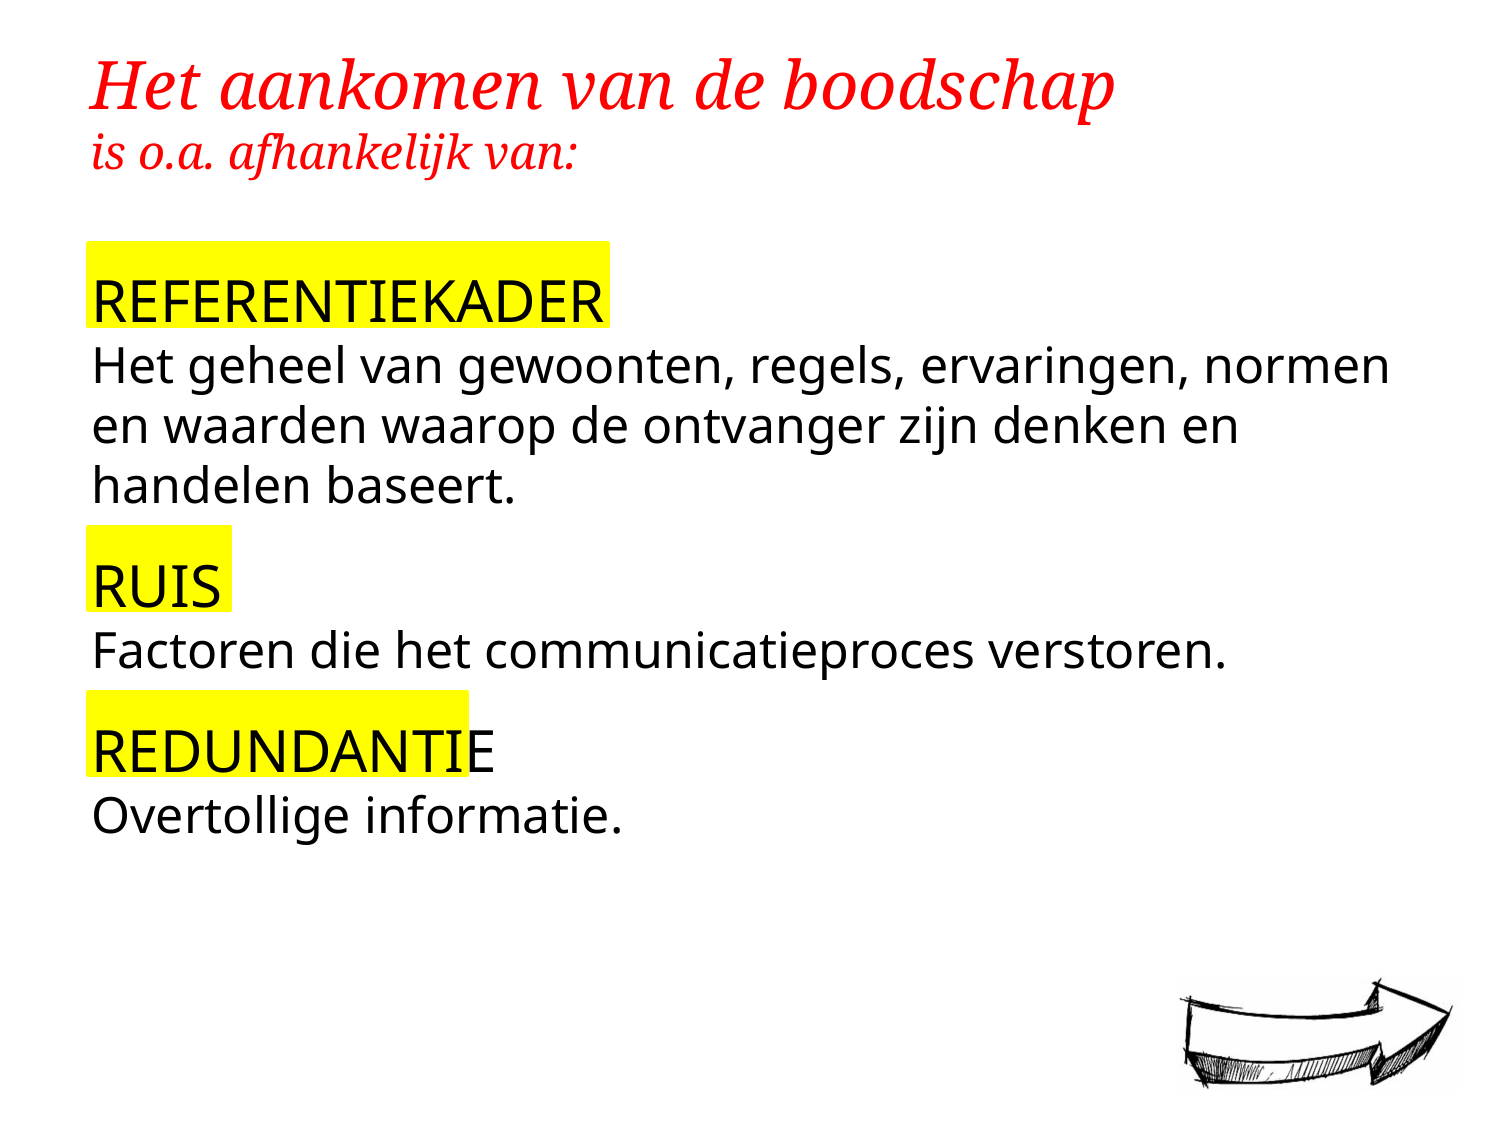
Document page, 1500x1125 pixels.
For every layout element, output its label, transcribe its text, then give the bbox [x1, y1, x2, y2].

text_box Referentiekader Het geheel van gewoonten, regels, ervaringen, normen en waarden waarop de ontvanger zijn denken en handelen baseert. Ruis Factoren die het communicatieproces verstoren. Redundantie Overtollige informatie. [76, 221, 1441, 852]
title Het aankomen van de boodschap is o.a. afhankelijk van: [75, 34, 1425, 268]
picture [1174, 975, 1464, 1090]
